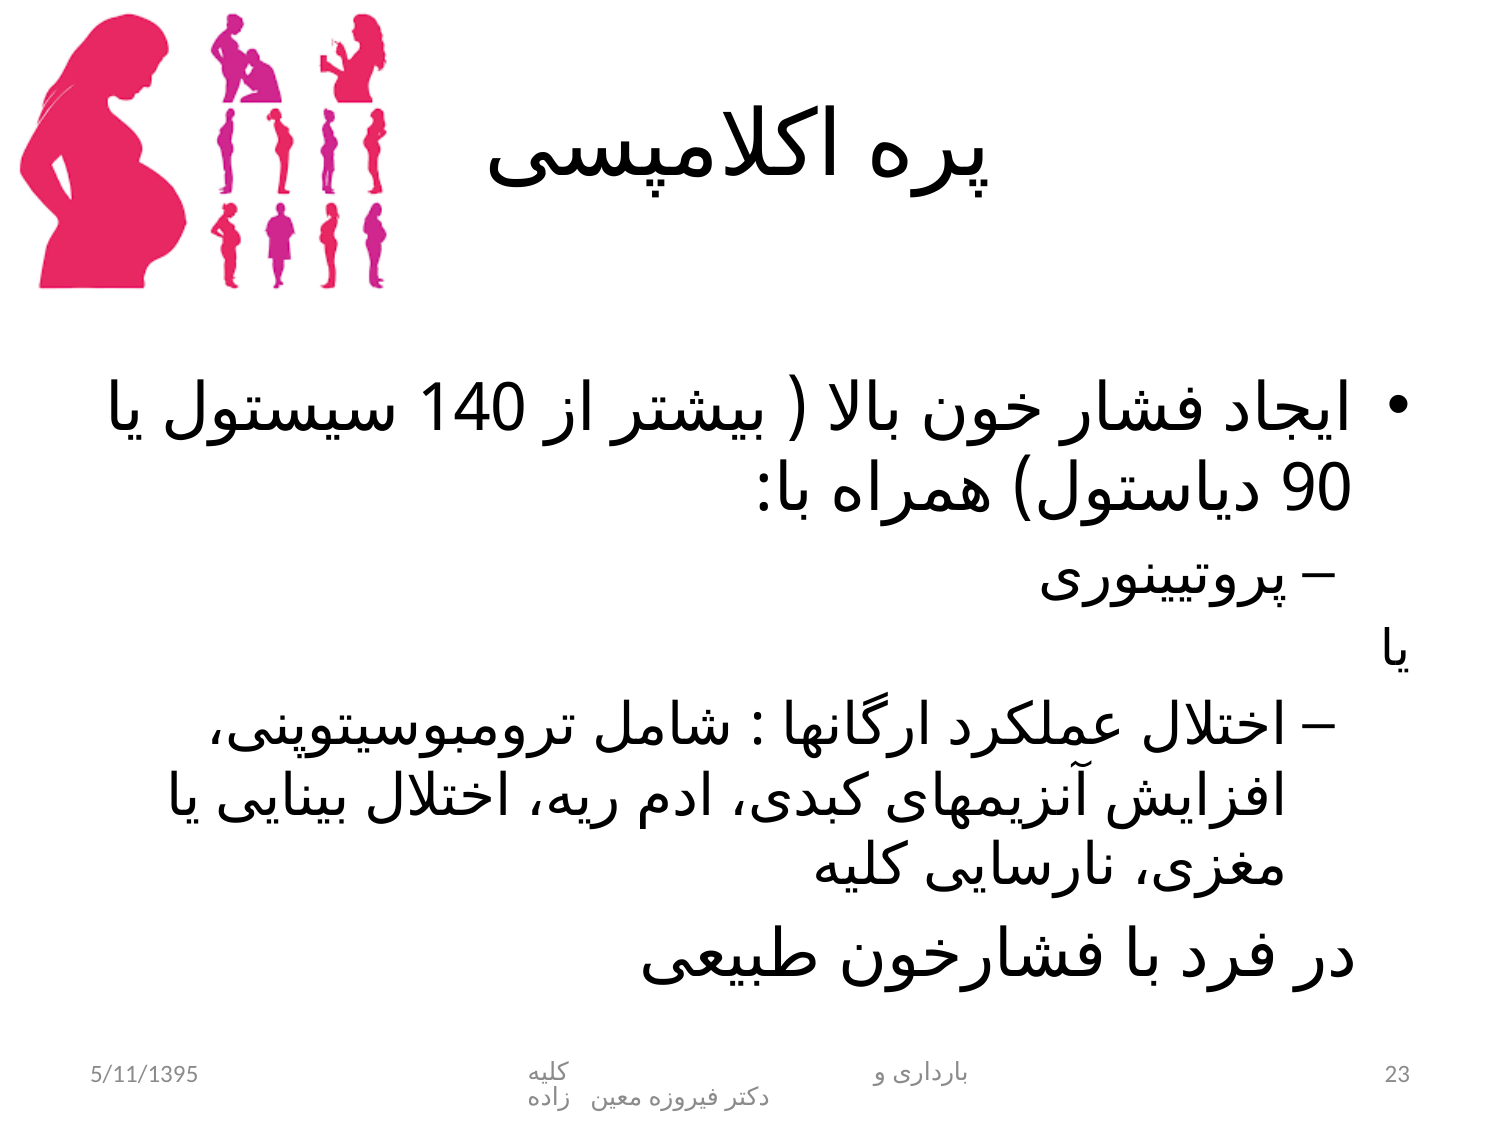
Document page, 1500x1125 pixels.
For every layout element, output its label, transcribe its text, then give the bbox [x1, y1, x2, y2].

title پره اکلامپسی [410, 45, 1425, 233]
slide_number 23 [1074, 1042, 1425, 1103]
picture [0, 0, 407, 304]
list ایجاد فشار خون بالا ( بیشتر از 140 سیستول یا 90 دیاستول) همراه با: پروتیینوری یا اختلال عملکرد ارگانها : شامل ترومبوسیتوپنی، افزایش آنزیمهای کبدی، ادم ریه، اختلال بینایی یا مغزی، نارسایی کلیه در فرد با فشارخون طبیعی [75, 262, 1425, 1005]
footer بارداری و کلیه دکتر فیروزه معین زاده [512, 1042, 988, 1103]
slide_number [75, 1042, 425, 1103]
